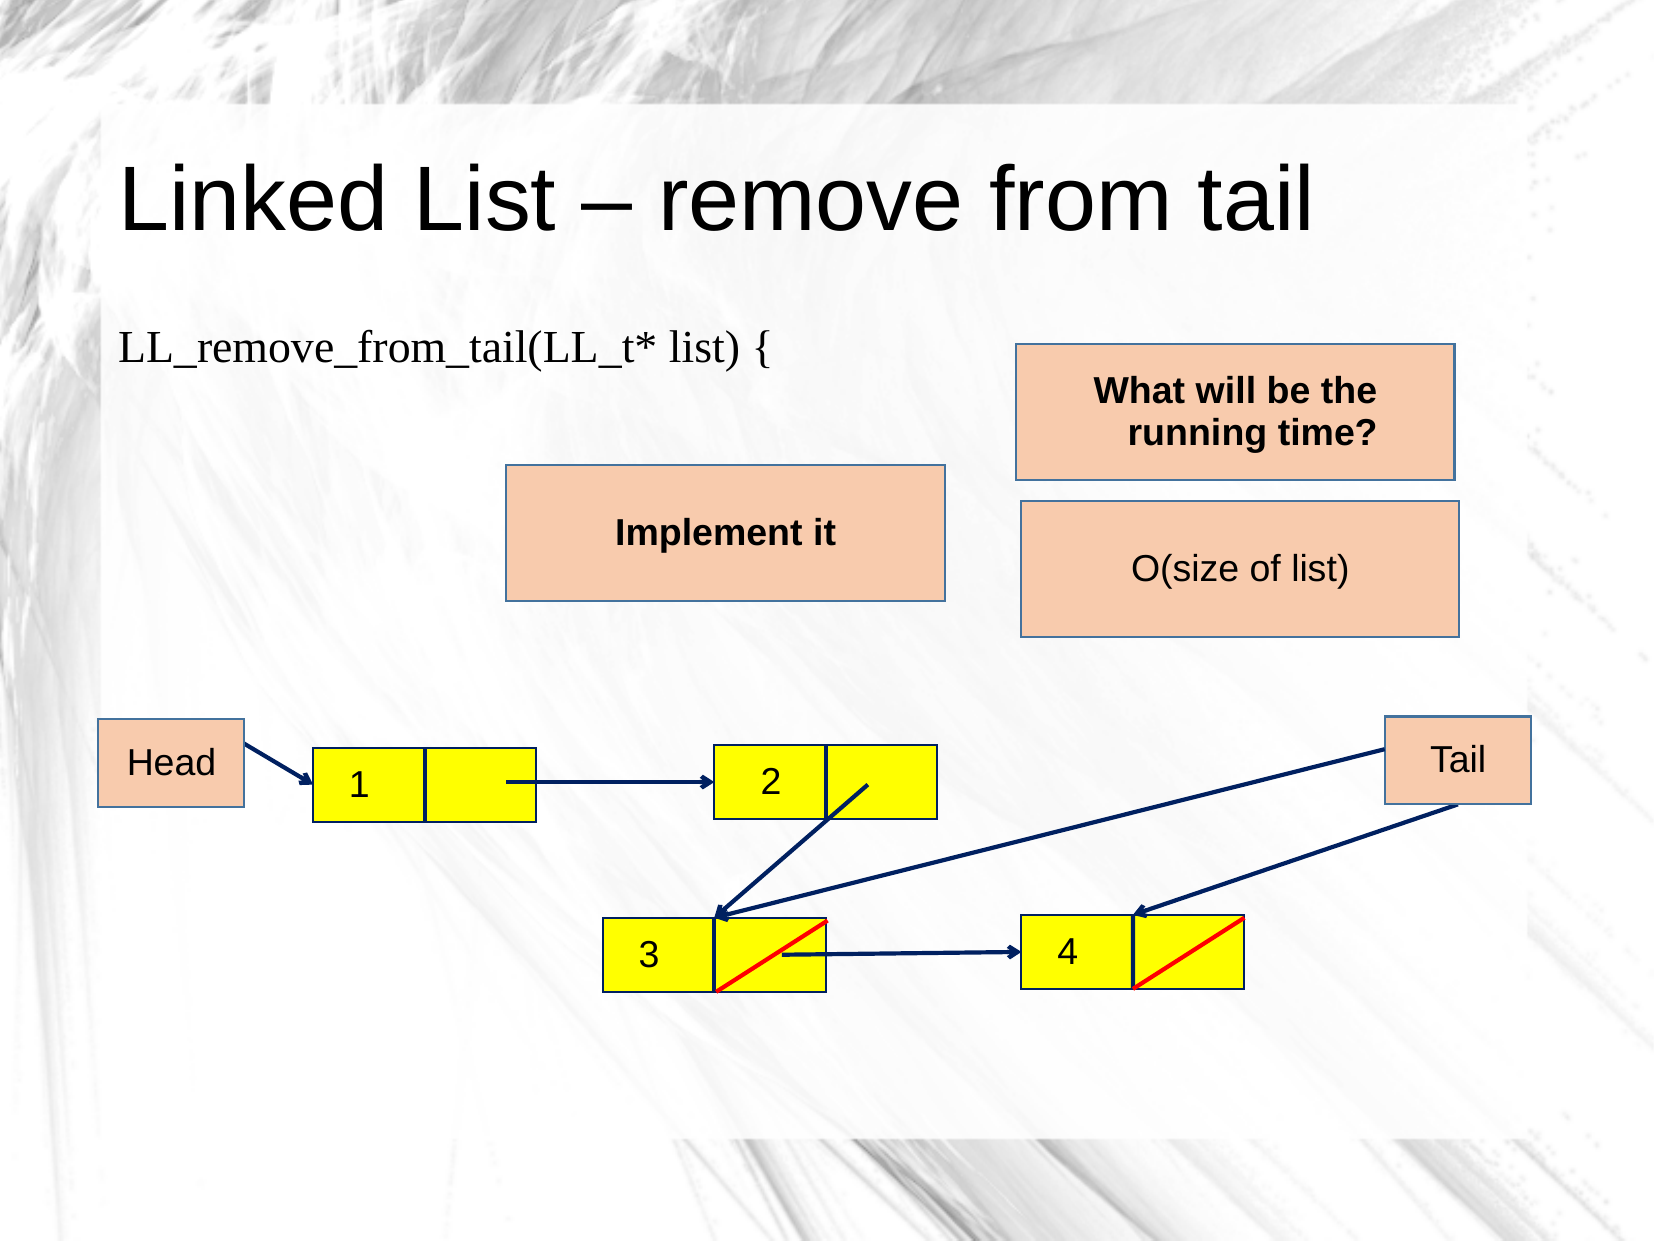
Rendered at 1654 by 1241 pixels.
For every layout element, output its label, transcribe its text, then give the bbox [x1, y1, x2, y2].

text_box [602, 917, 826, 992]
text_box What will be the running time? [1015, 344, 1455, 481]
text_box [714, 749, 1385, 918]
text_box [240, 741, 314, 785]
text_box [313, 747, 537, 822]
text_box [716, 920, 828, 992]
text_box O(size of list) [1020, 500, 1460, 638]
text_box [714, 745, 938, 749]
title Linked List – remove from tail [118, 112, 1506, 281]
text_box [1021, 918, 1132, 989]
picture [0, 0, 1654, 1241]
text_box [1385, 804, 1458, 915]
text_box Tail [1384, 716, 1532, 805]
text_box Head [98, 719, 245, 808]
list LL_remove_from_tail(LL_t* list) { [118, 319, 1571, 1109]
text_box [1132, 918, 1245, 989]
text_box Implement it [506, 465, 945, 602]
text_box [828, 951, 1021, 955]
